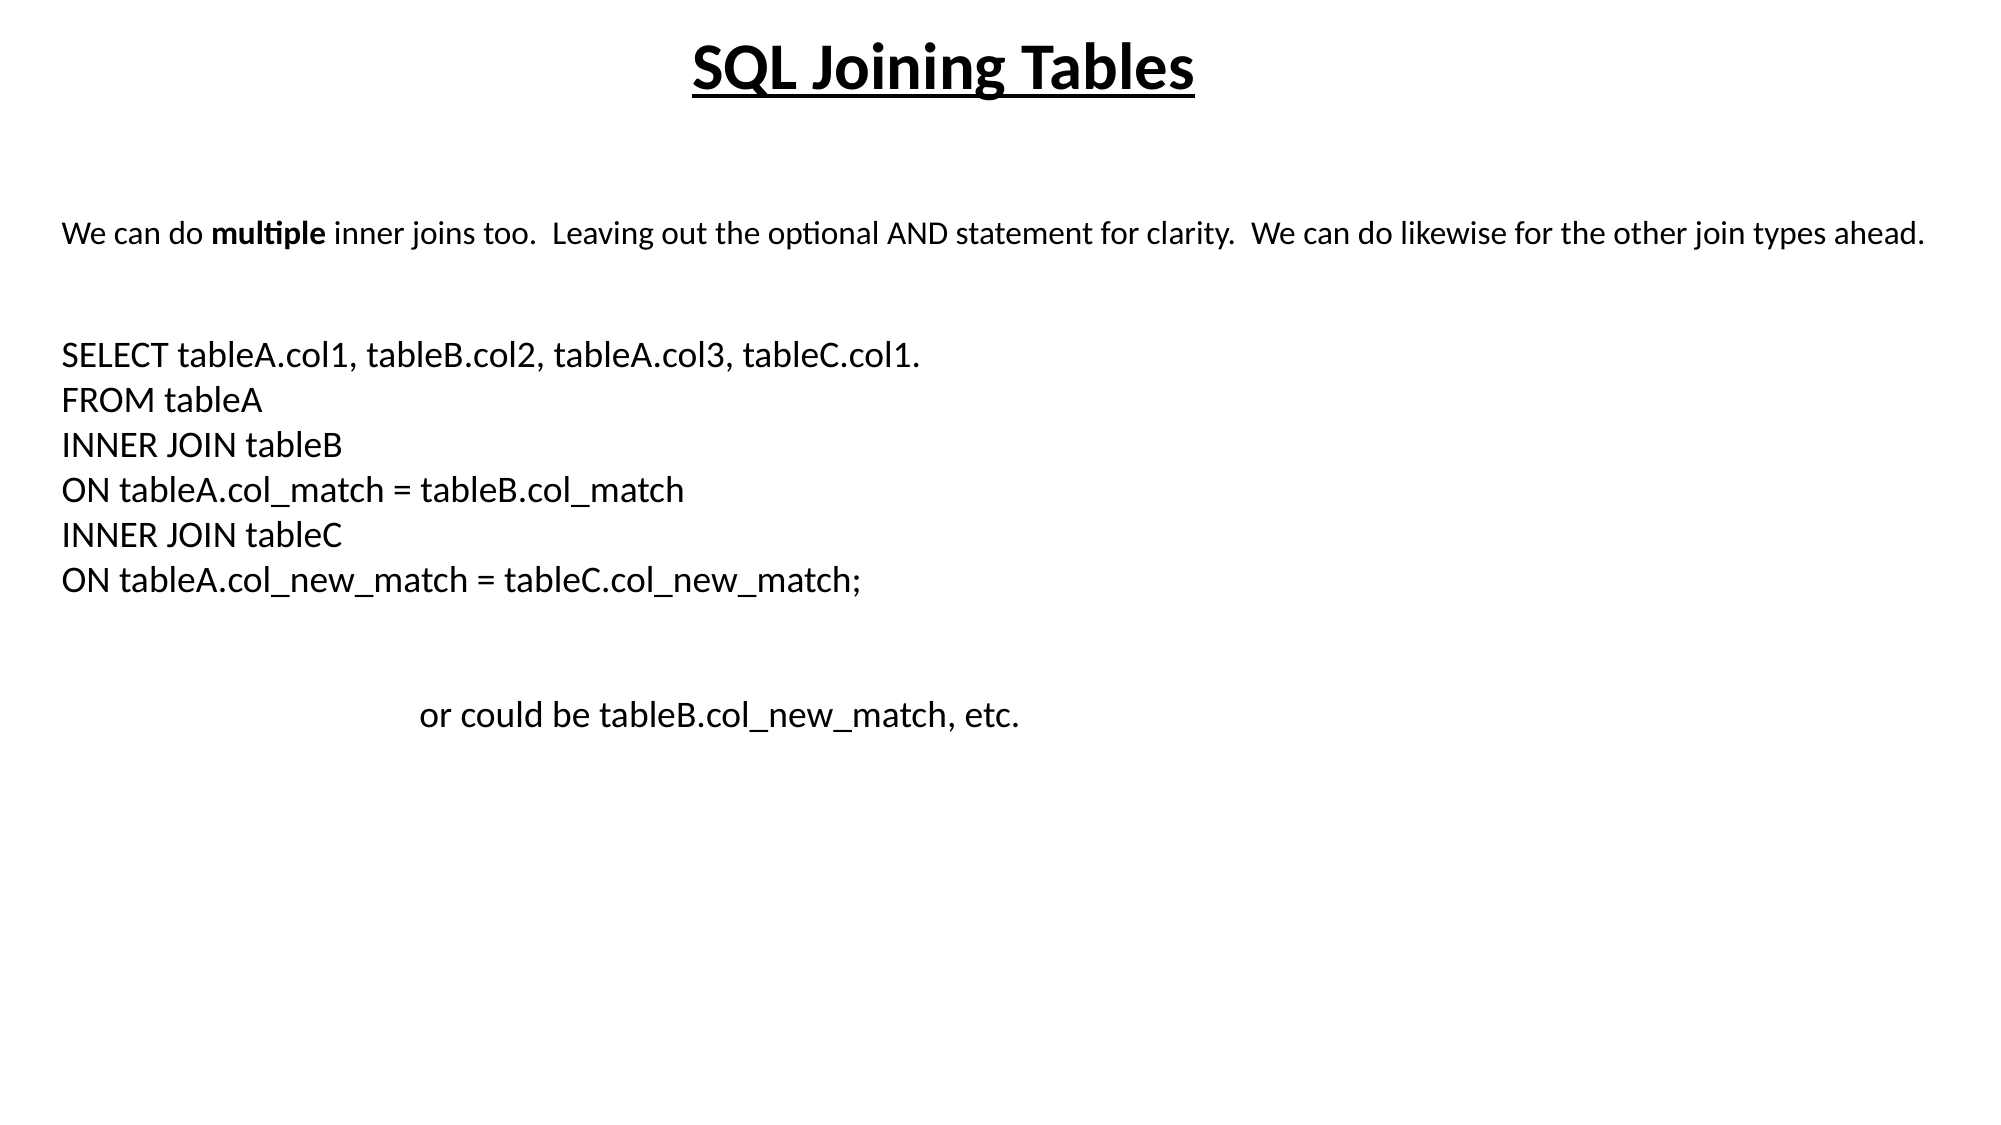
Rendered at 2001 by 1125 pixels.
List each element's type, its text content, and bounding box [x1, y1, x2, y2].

text_box SELECT tableA.col1, tableB.col2, tableA.col3, tableC.col1. FROM tableA INNER JOIN tableB ON tableA.col_match = tableB.col_match INNER JOIN tableC ON tableA.col_new_match = tableC.col_new_match; [46, 322, 988, 608]
text_box or could be tableB.col_new_match, etc. [404, 682, 1055, 743]
text_box SQL Joining Tables [677, 15, 1211, 111]
text_box We can do multiple inner joins too. Leaving out the optional AND statement for clarity. We can do likewise for the other join types ahead. [46, 203, 1960, 259]
